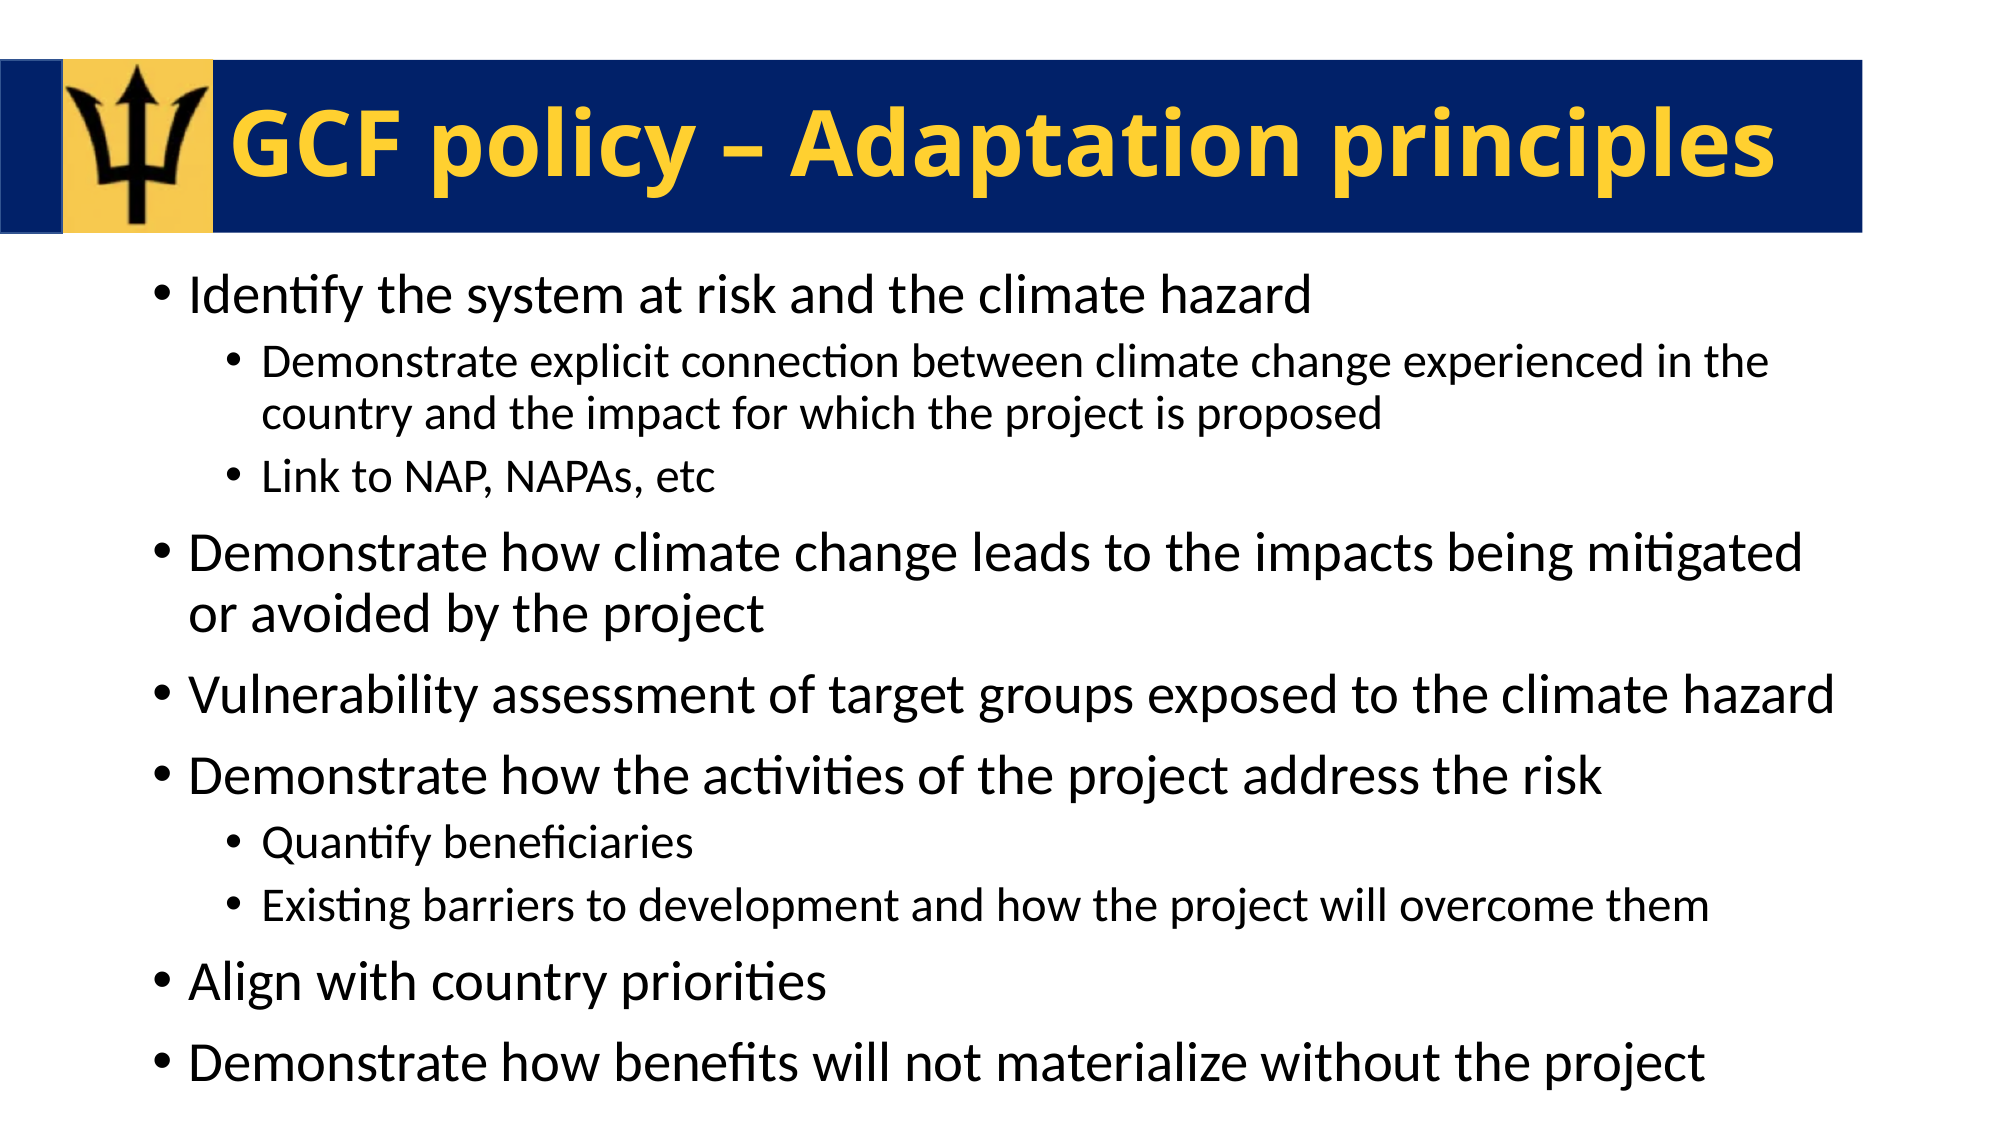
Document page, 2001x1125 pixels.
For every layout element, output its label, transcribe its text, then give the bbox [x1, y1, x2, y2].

title GCF policy – Adaptation principles [213, 59, 1863, 233]
picture [63, 59, 213, 233]
list Identify the system at risk and the climate hazard Demonstrate explicit connection between climate change experienced in the country and the impact for which the project is proposed Link to NAP, NAPAs, etc Demonstrate how climate change leads to the impacts being mitigated or avoided by the project Vulnerability assessment of target groups exposed to the climate hazard Demonstrate how the activities of the project address the risk Quantify beneficiaries Existing barriers to development and how the project will overcome them Align with country priorities Demonstrate how benefits will not materialize without the project [137, 257, 1863, 1125]
